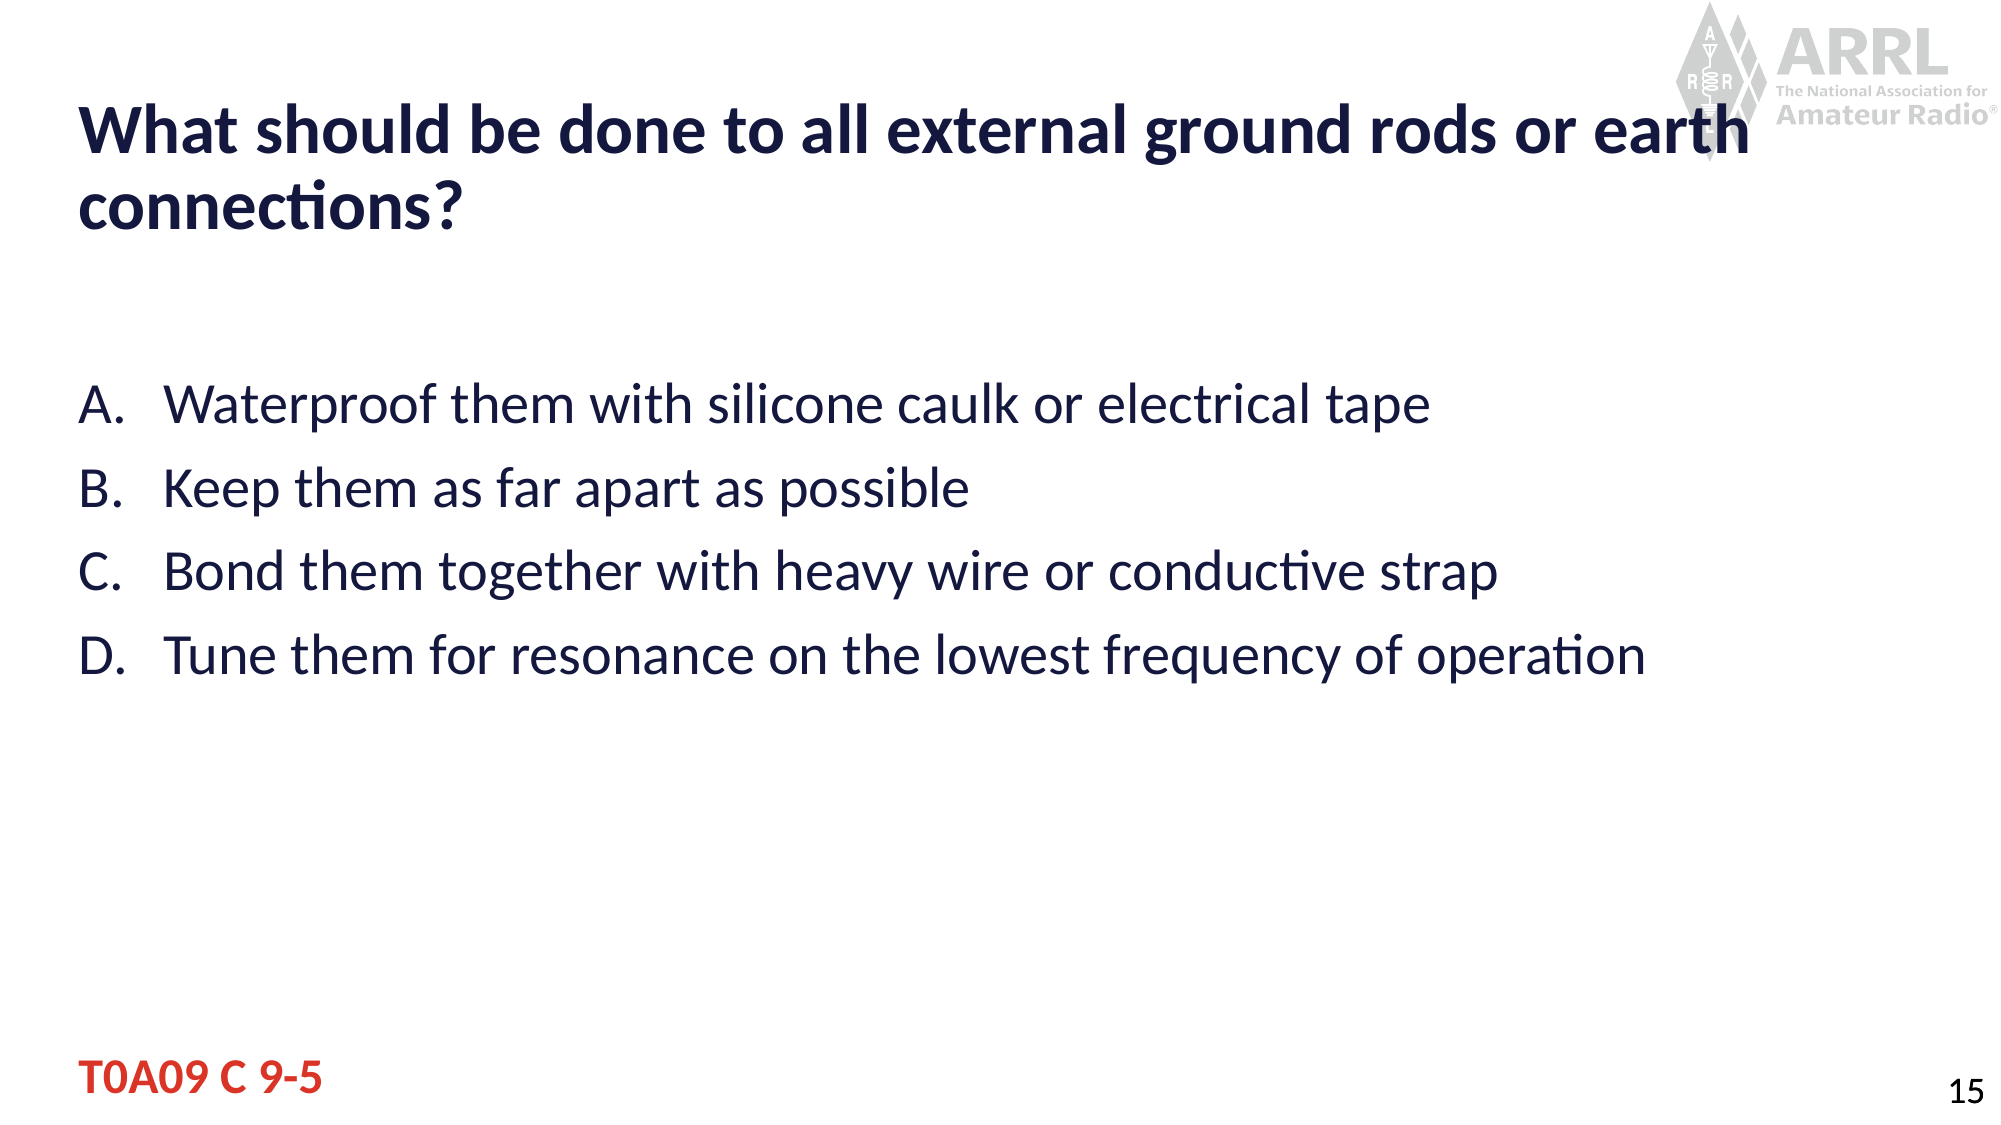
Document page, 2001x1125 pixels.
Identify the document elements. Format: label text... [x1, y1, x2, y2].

list Waterproof them with silicone caulk or electrical tape Keep them as far apart as possible Bond them together with heavy wire or conductive strap Tune them for resonance on the lowest frequency of operation [63, 365, 1863, 989]
picture [1674, 0, 2000, 164]
text_box T0A09 C 9-5 [63, 1036, 921, 1112]
title What should be done to all external ground rods or earth connections? [63, 59, 1863, 278]
